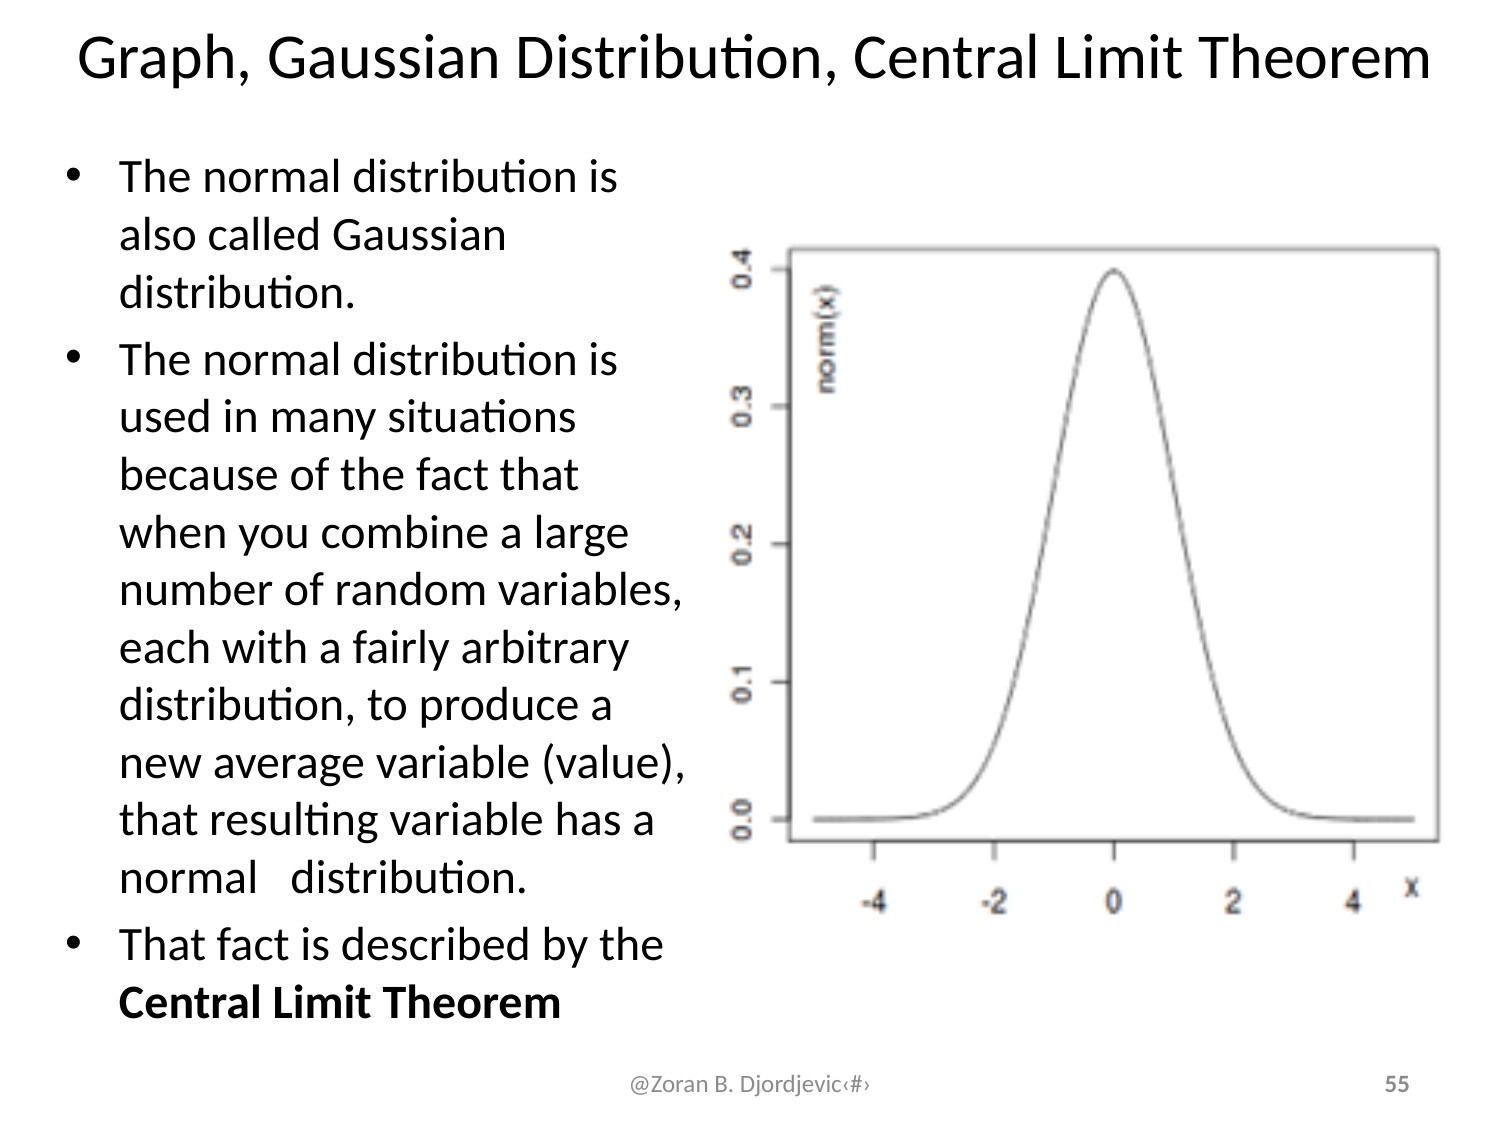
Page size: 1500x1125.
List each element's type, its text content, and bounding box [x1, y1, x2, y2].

picture [712, 232, 1448, 932]
slide_number 55 [1074, 1062, 1425, 1103]
footer @Zoran B. Djordjevic‹#› [512, 1062, 988, 1103]
list The normal distribution is also called Gaussian distribution. The normal distribution is used in many situations because of the fact that when you combine a large number of random variables, each with a fairly arbitrary distribution, to produce a new average variable (value), that resulting variable has a normal distribution. That fact is described by the Central Limit Theorem [50, 137, 713, 1050]
title Graph, Gaussian Distribution, Central Limit Theorem [50, 2, 1463, 103]
